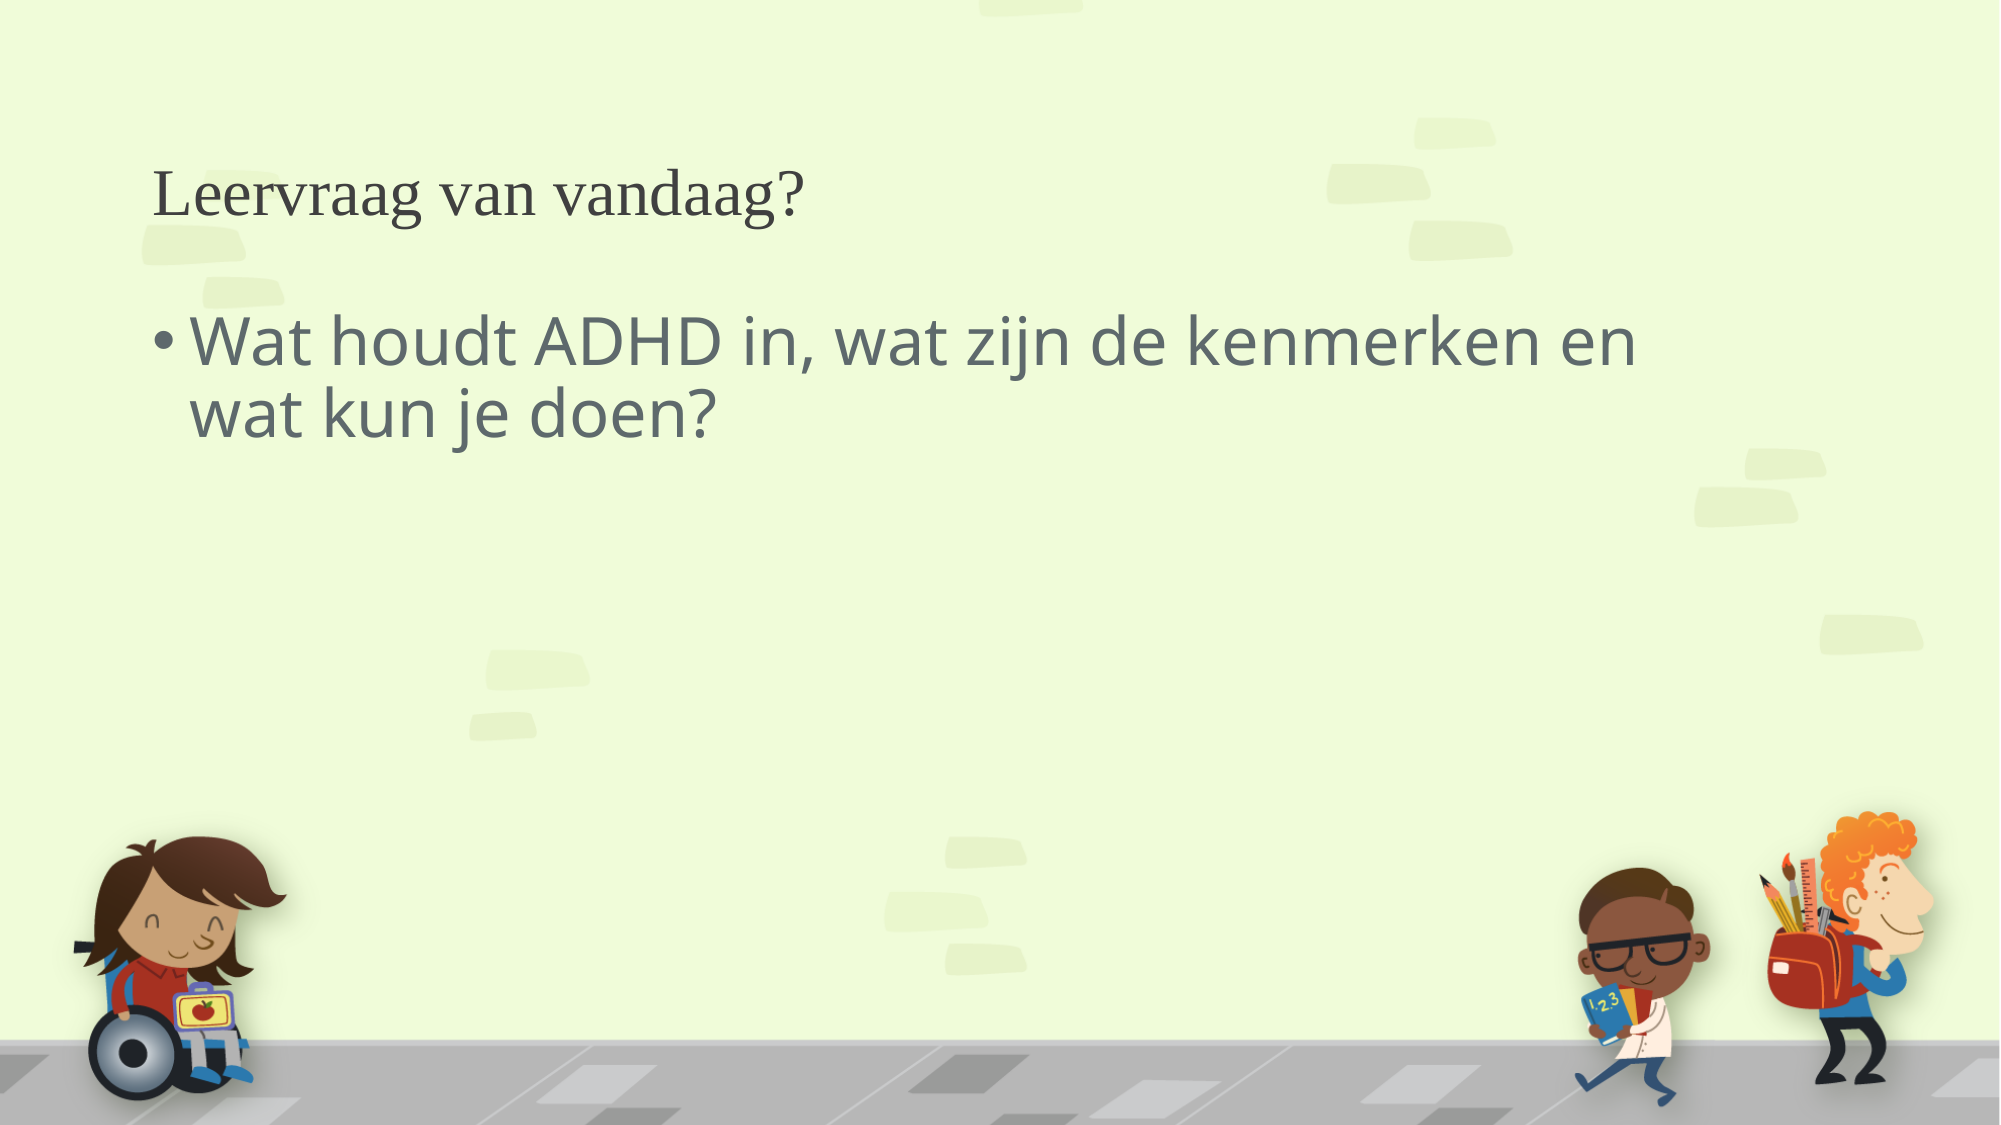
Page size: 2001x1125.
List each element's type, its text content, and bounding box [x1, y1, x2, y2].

list Wat houdt ADHD in, wat zijn de kenmerken en wat kun je doen? [137, 299, 1750, 871]
picture [0, 0, 2000, 1125]
title Leervraag van vandaag? [137, 59, 1750, 238]
